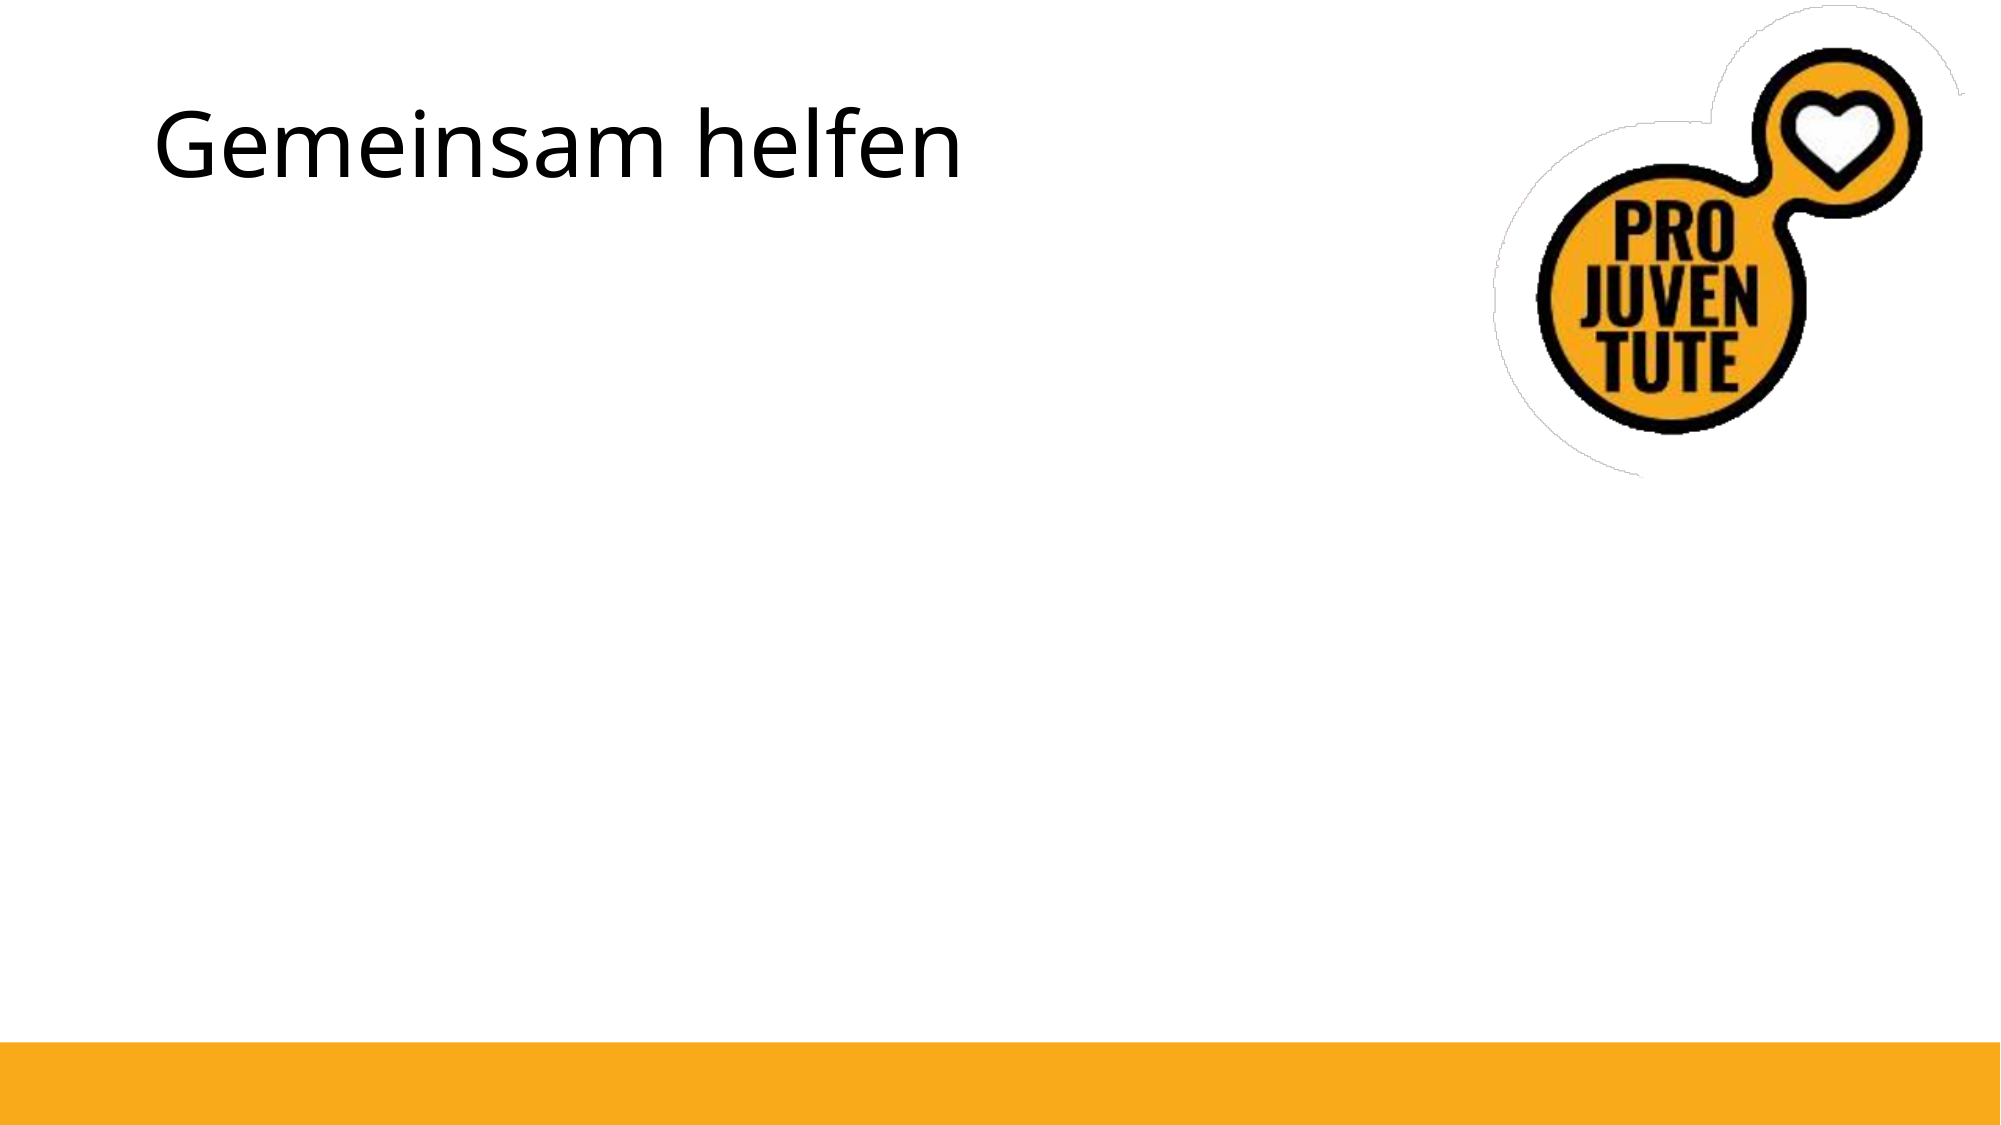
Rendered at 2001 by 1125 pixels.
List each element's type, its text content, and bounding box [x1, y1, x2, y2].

title Gemeinsam helfen [137, 59, 1863, 236]
picture [1356, 0, 1965, 479]
